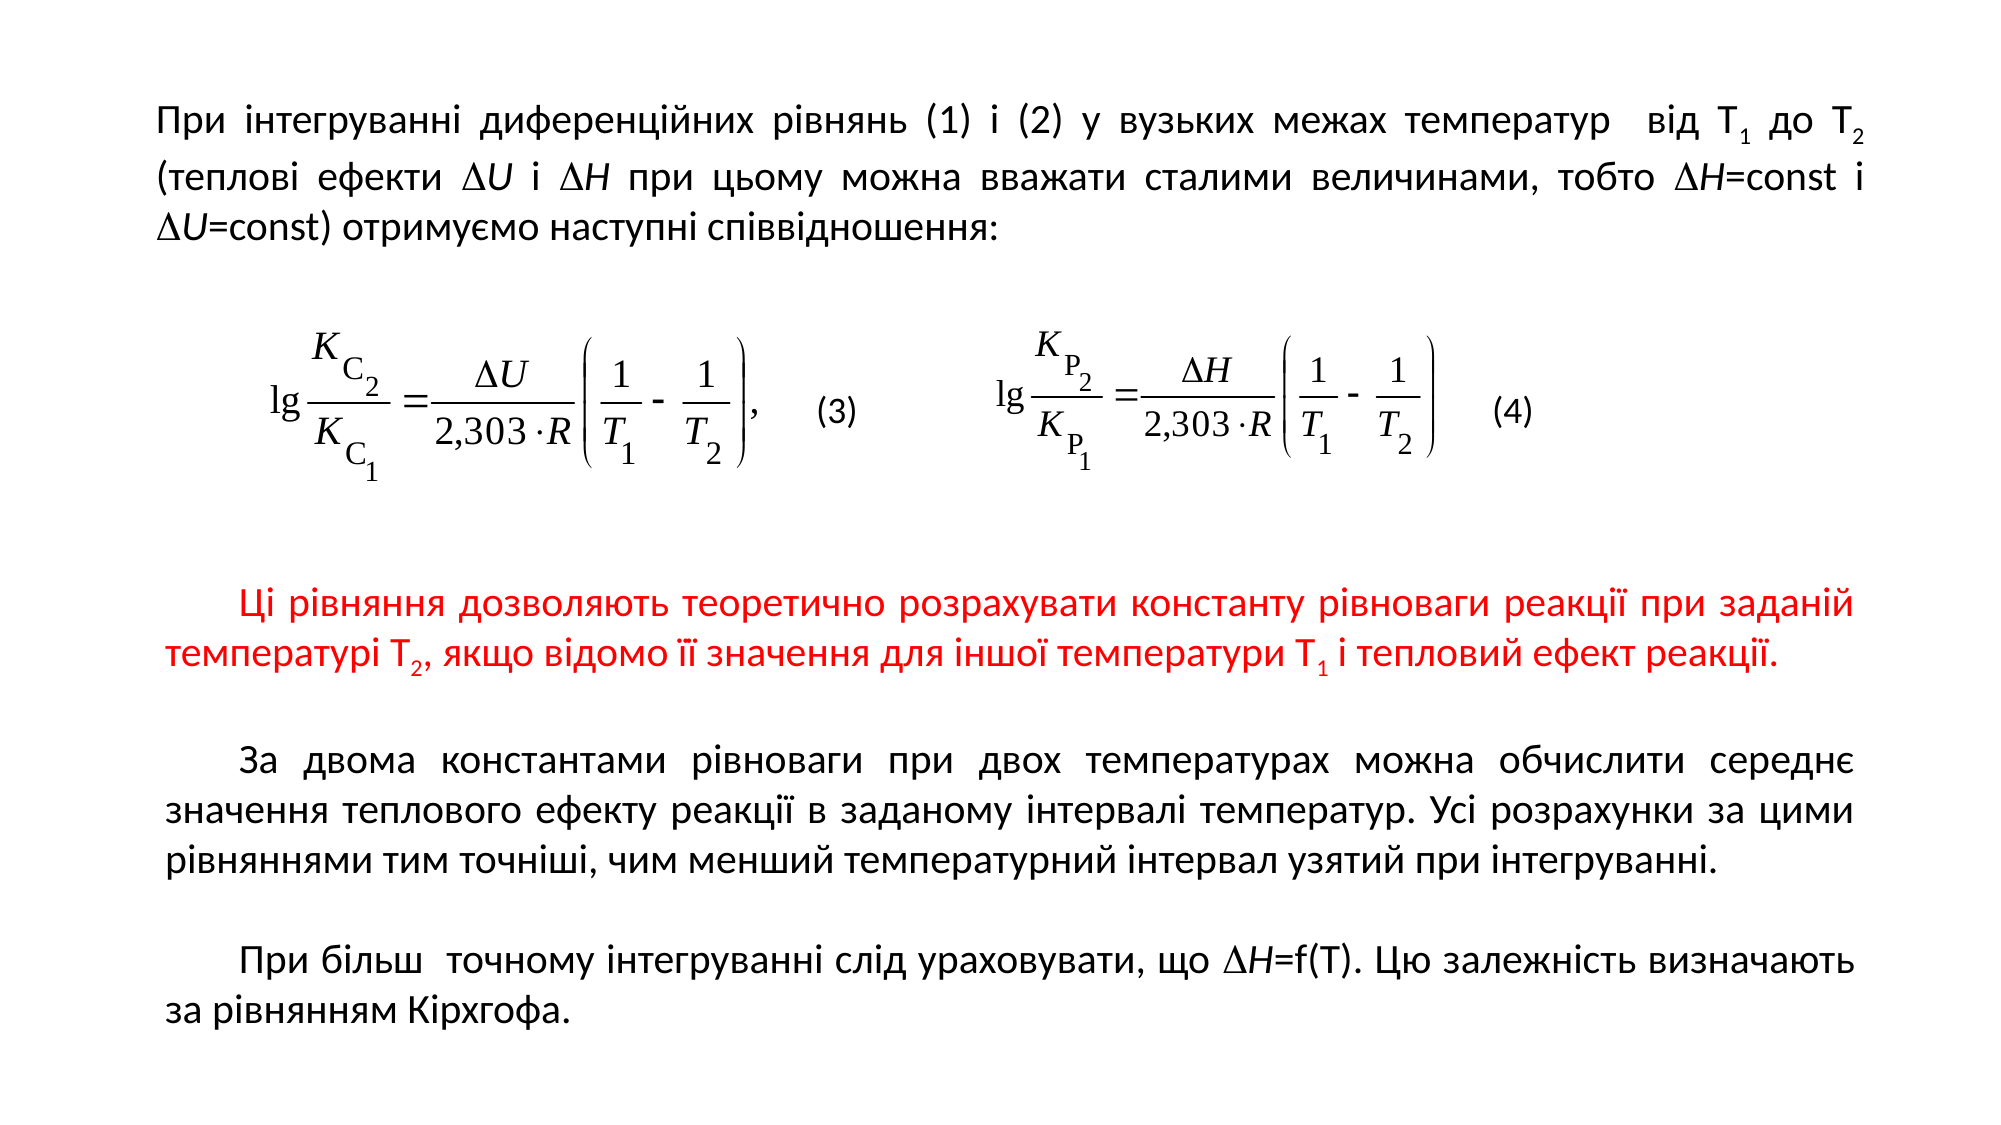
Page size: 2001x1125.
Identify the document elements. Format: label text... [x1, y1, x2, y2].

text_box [263, 318, 768, 490]
text_box При інтегруванні диференційних рівнянь (1) і (2) у вузьких межах температур від Т1 до Т2 (теплові ефекти U i H при цьому можна вважати сталими величинами, тобто H=const i U=const) отримуємо наступні співвідношення: [141, 84, 1880, 257]
text_box (3) [801, 378, 924, 439]
text_box Ці рівняння дозволяють теоретично розрахувати константу рівноваги реакції при заданій температурі Т2, якщо відомо її значення для іншої температури Т1 і тепловий ефект реакції. За двома константами рівноваги при двох температурах можна обчислити середнє значення теплового ефекту реакції в заданому інтервалі температур. Усі розрахунки за цими рівняннями тим точніші, чим менший температурний інтервал узятий при інтегруванні. При більш точному інтегруванні слід ураховувати, що Н=f(Т). Цю залежність визначають за рівнянням Кірхгофа. [150, 567, 1871, 1039]
text_box (4) [1477, 378, 1600, 439]
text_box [990, 318, 1445, 479]
